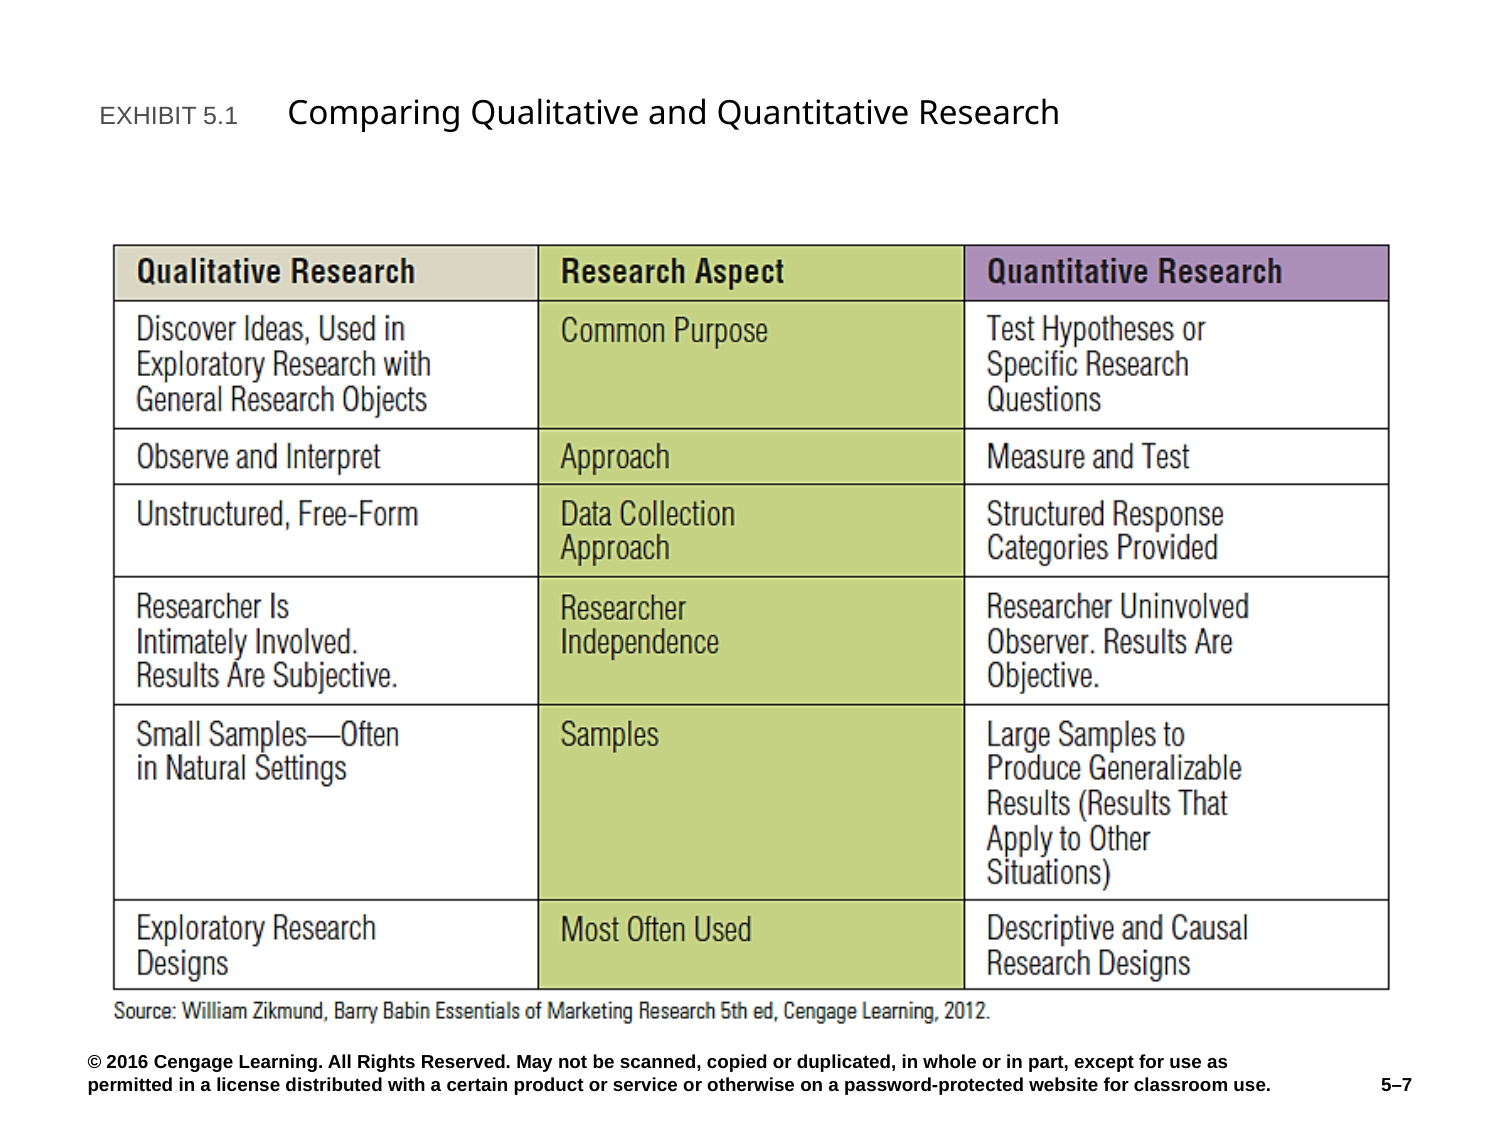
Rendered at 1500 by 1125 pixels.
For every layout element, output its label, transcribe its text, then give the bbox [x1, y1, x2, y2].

picture [105, 238, 1395, 1030]
slide_number 5–7 [1050, 1042, 1413, 1103]
text_box EXHIBIT 5.1 Comparing Qualitative and Quantitative Research [84, 84, 1414, 139]
footer © 2016 Cengage Learning. All Rights Reserved. May not be scanned, copied or duplicated, in whole or in part, except for use as permitted in a license distributed with a certain product or service or otherwise on a password-protected website for classroom use. [87, 1057, 1050, 1103]
